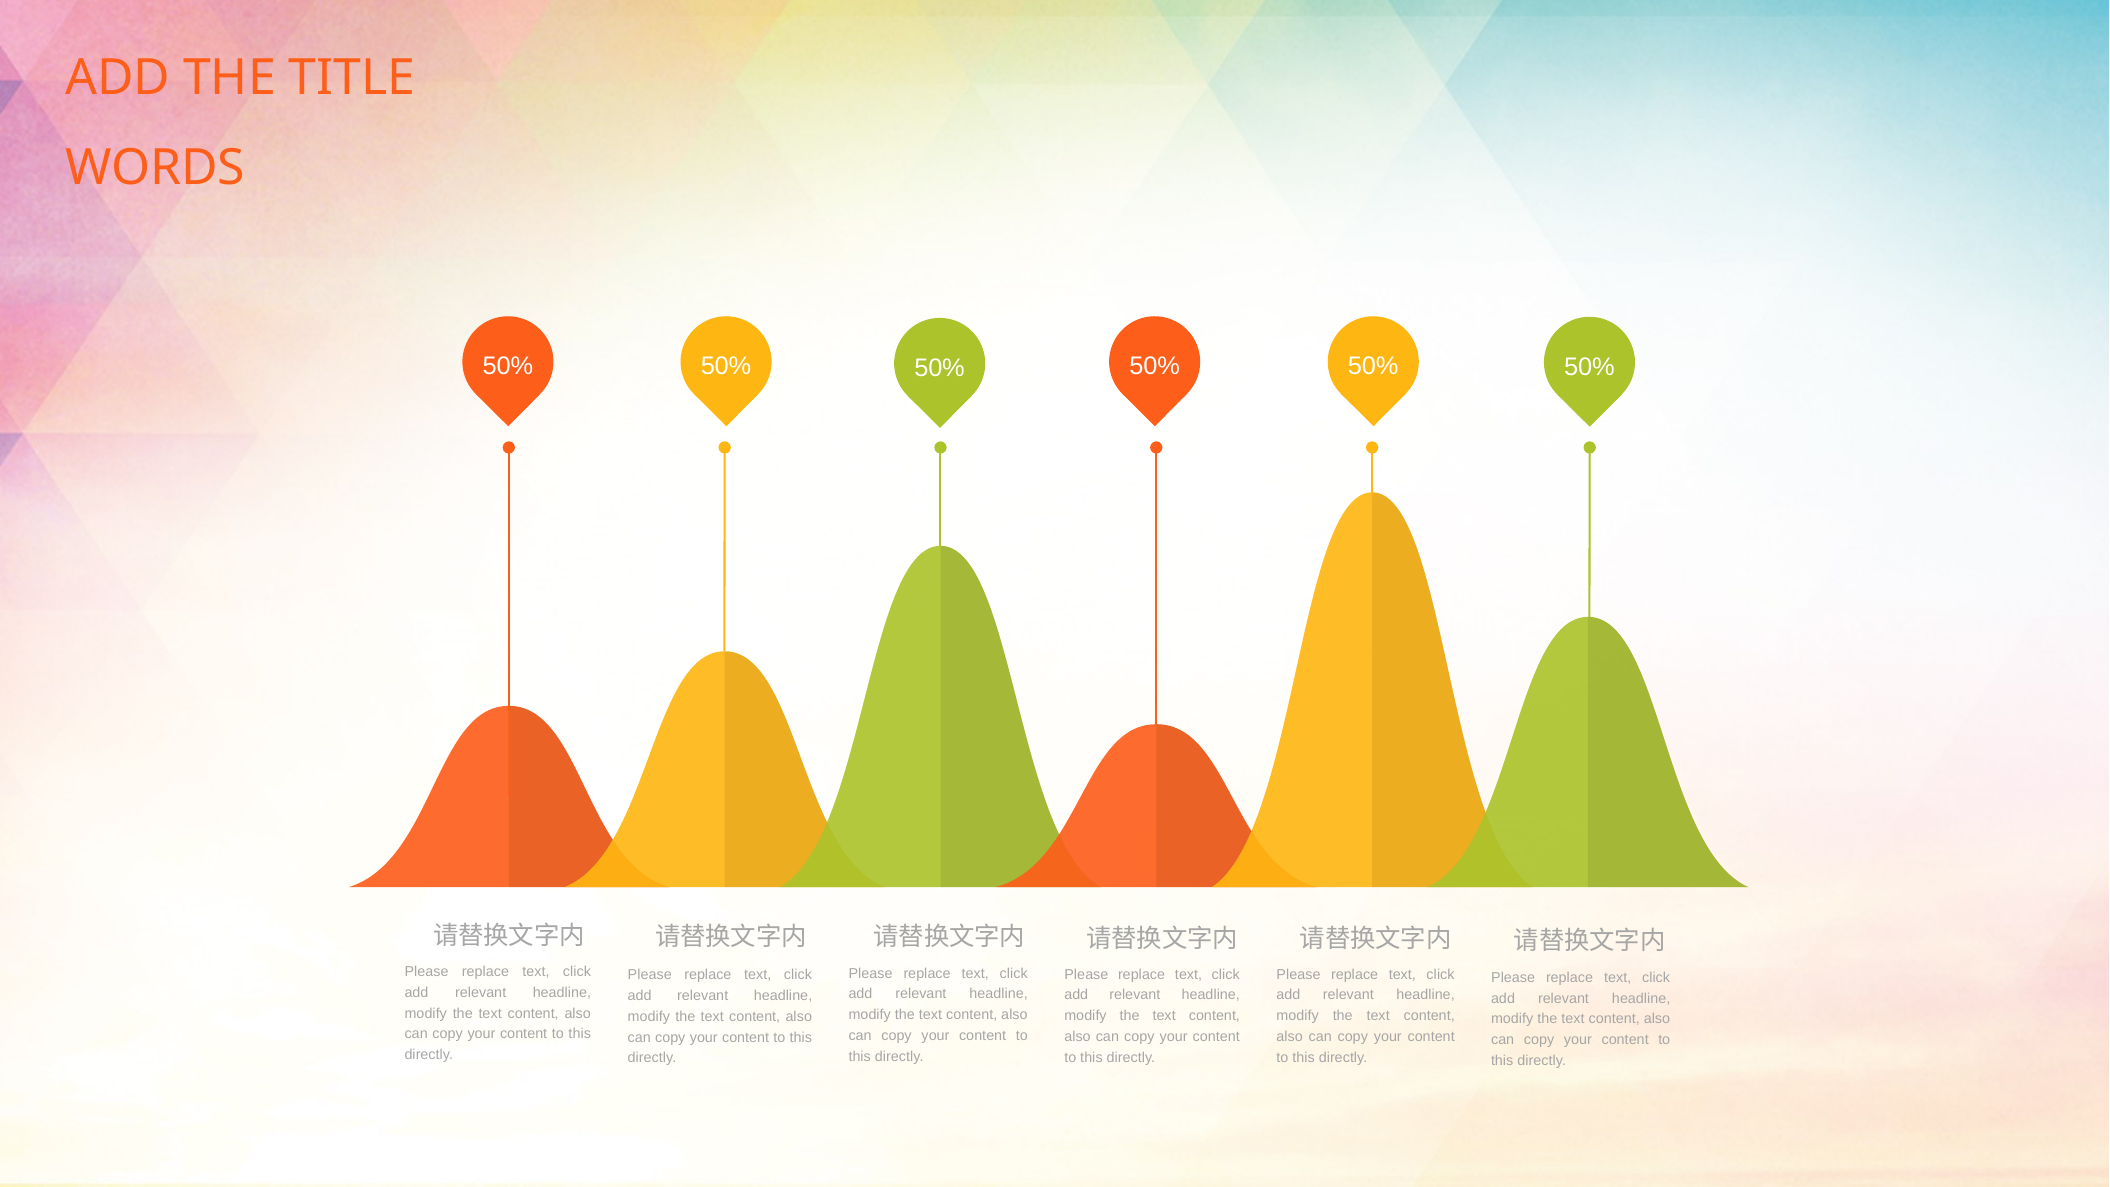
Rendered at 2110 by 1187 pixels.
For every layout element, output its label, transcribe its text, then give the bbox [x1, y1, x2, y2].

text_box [1211, 492, 1533, 888]
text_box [462, 316, 554, 427]
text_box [1543, 316, 1635, 427]
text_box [848, 914, 1029, 1064]
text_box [996, 724, 1211, 888]
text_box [1327, 316, 1419, 427]
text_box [1276, 916, 1456, 1065]
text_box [564, 651, 780, 888]
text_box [404, 912, 592, 1062]
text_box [894, 317, 986, 428]
picture [0, 0, 2109, 1187]
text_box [1491, 917, 1671, 1068]
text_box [1427, 616, 1749, 888]
text_box ADD THE TITLE WORDS [50, 7, 583, 202]
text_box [627, 914, 813, 1066]
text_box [1109, 316, 1201, 427]
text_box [780, 545, 1101, 888]
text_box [348, 705, 564, 888]
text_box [680, 316, 772, 427]
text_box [1064, 916, 1241, 1065]
